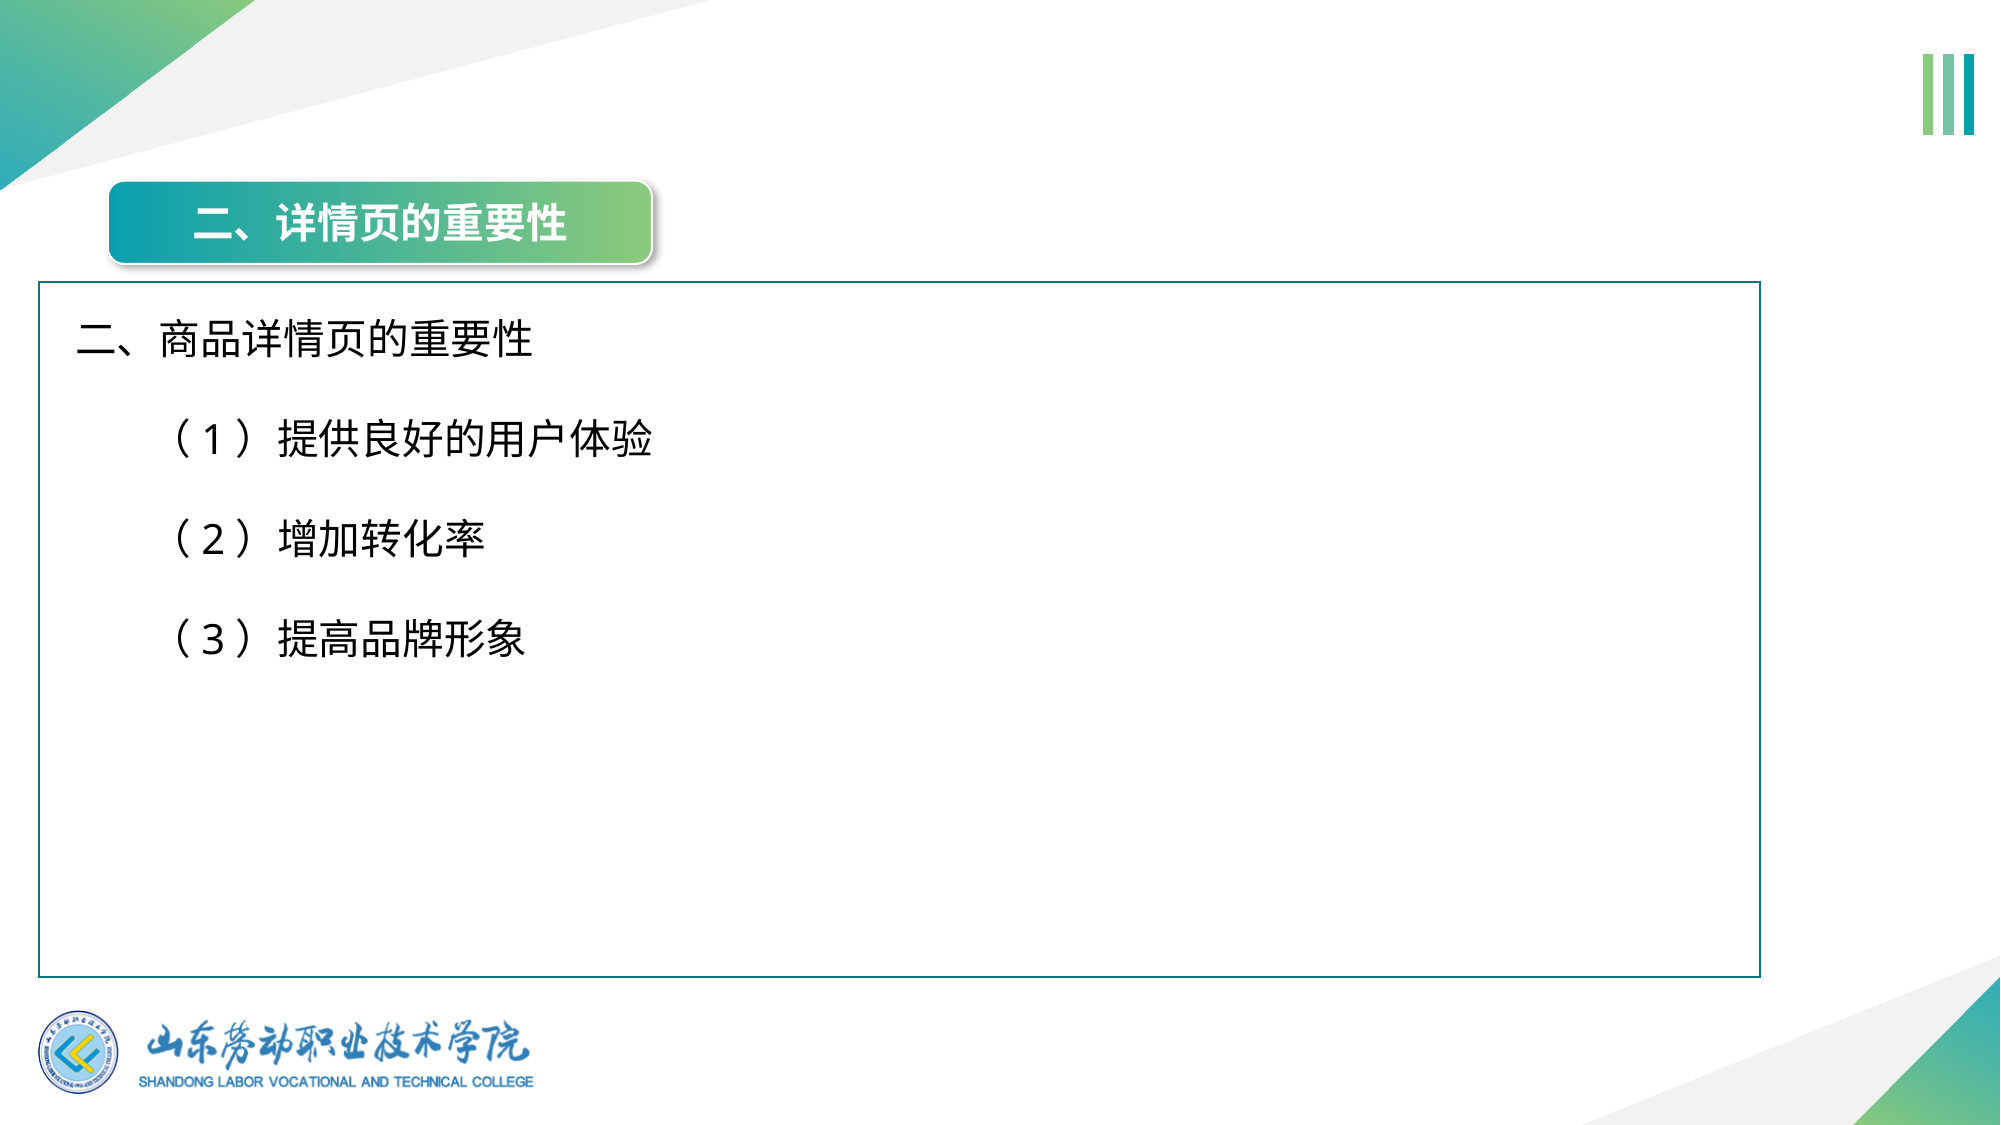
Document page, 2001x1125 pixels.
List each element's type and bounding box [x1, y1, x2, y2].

picture [38, 1010, 550, 1094]
text_box [1928, 54, 1969, 136]
text_box [0, 0, 2000, 1125]
text_box [107, 180, 653, 264]
